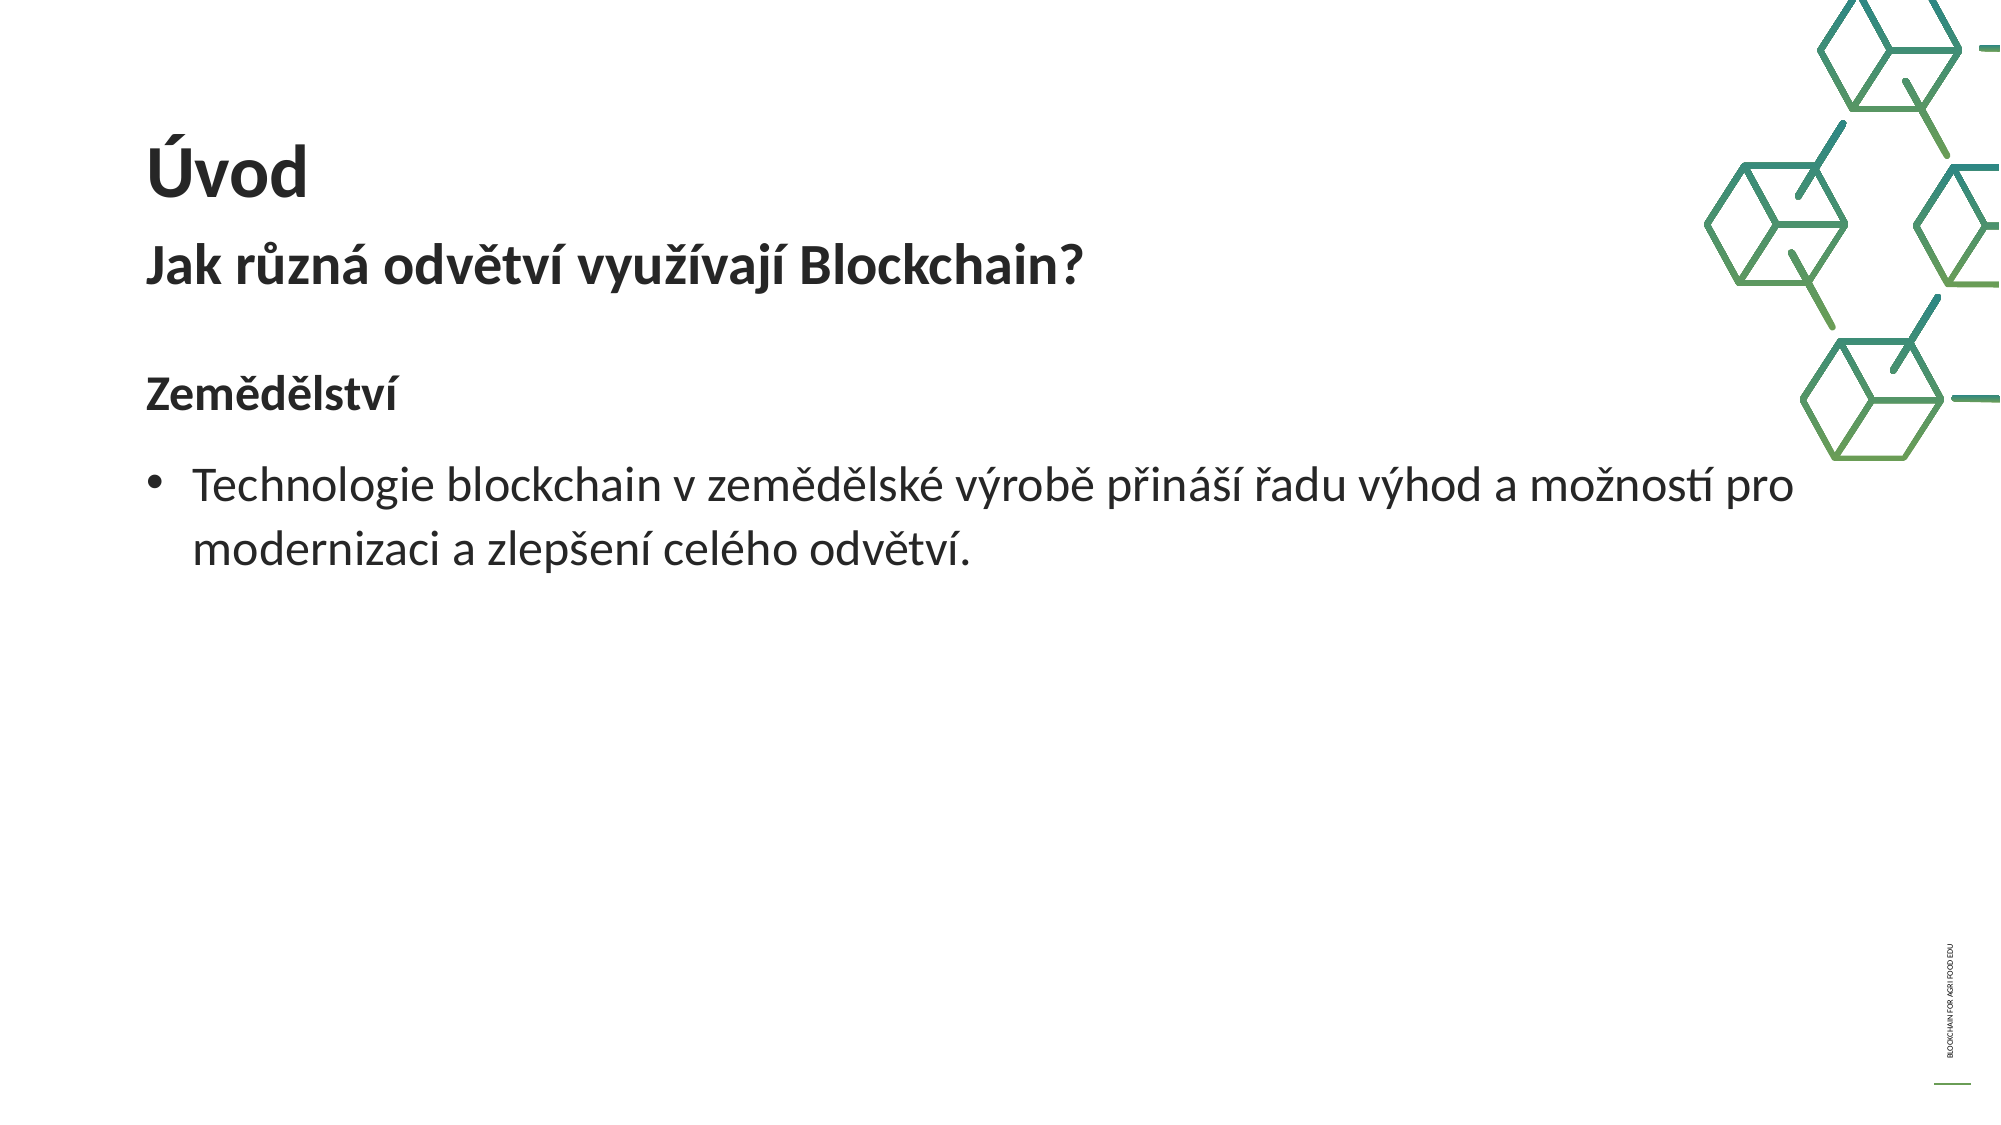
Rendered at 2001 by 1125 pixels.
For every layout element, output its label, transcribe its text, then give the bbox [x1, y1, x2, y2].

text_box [1703, 0, 2000, 462]
list Úvod Jak různá odvětví využívají Blockchain? [130, 124, 1698, 337]
list Zemědělství Technologie blockchain v zemědělské výrobě přináší řadu výhod a možností pro modernizaci a zlepšení celého odvětví. [130, 348, 1869, 1080]
